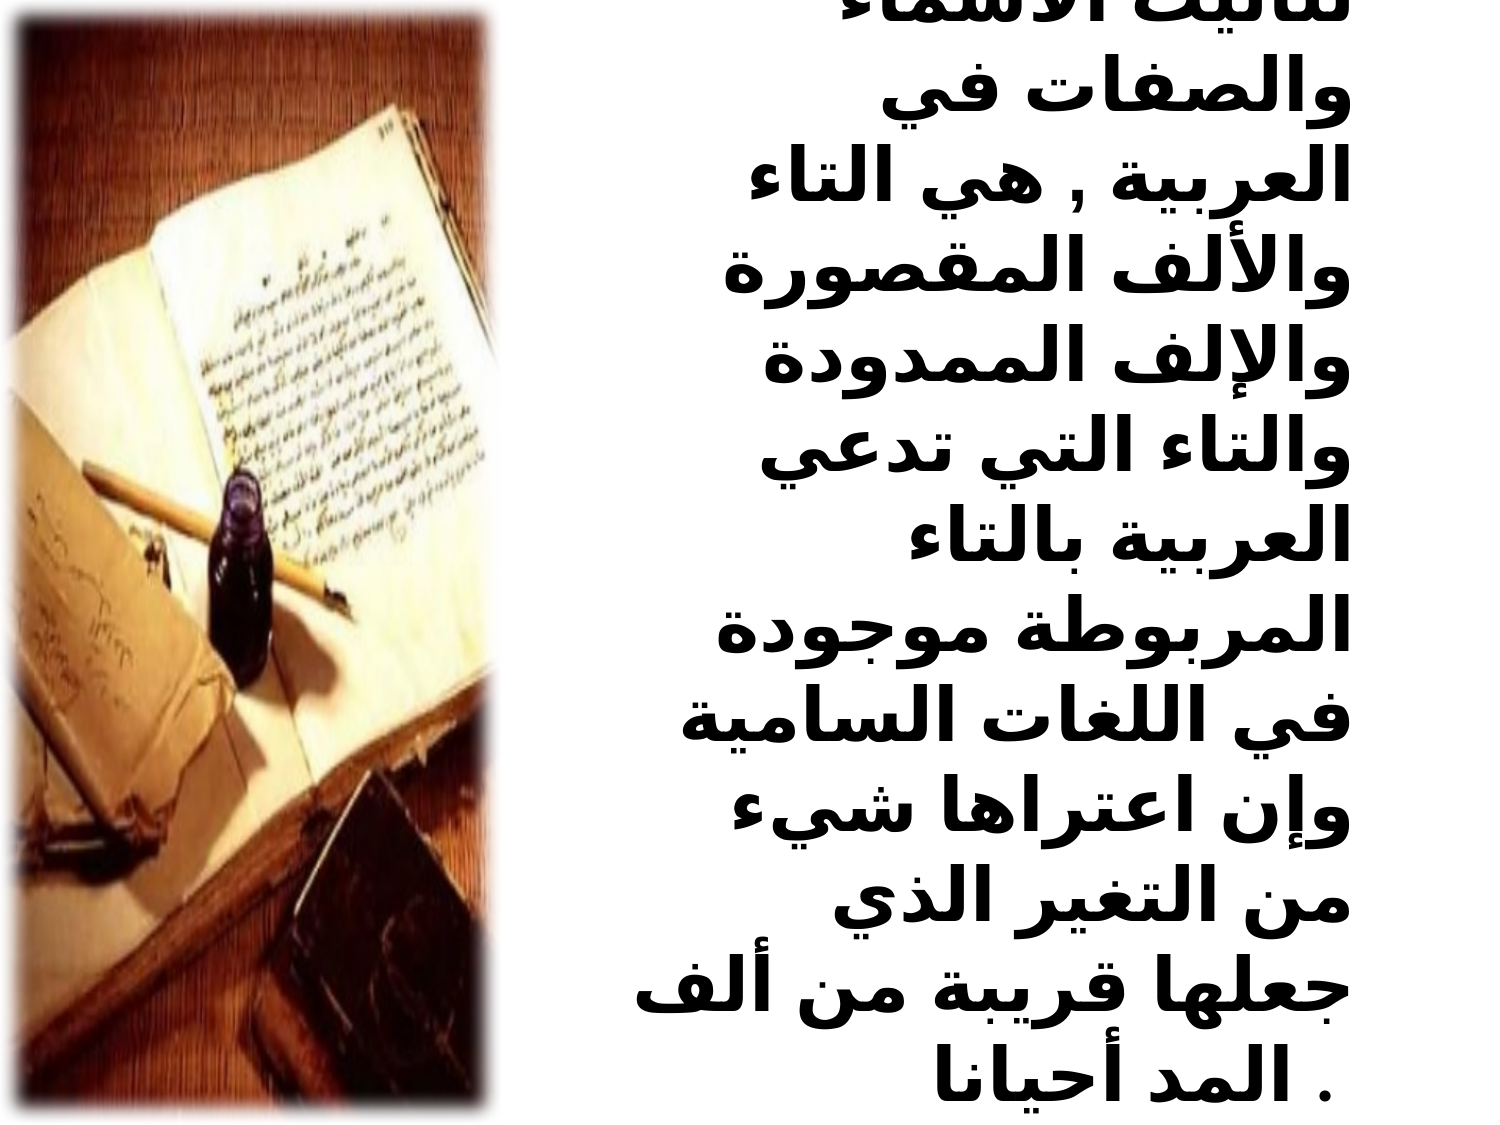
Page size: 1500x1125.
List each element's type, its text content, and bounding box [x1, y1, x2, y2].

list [0, 0, 501, 1125]
list وهناك ثلاث علامات لتأنيث الأسماء والصفات في العربية , هي التاء والألف المقصورة والإلف الممدودة والتاء التي تدعي العربية بالتاء المربوطة موجودة في اللغات السامية وإن اعتراها شيء من التغير الذي جعلها قريبة من ألف المد أحيانا . [597, 0, 1372, 1125]
